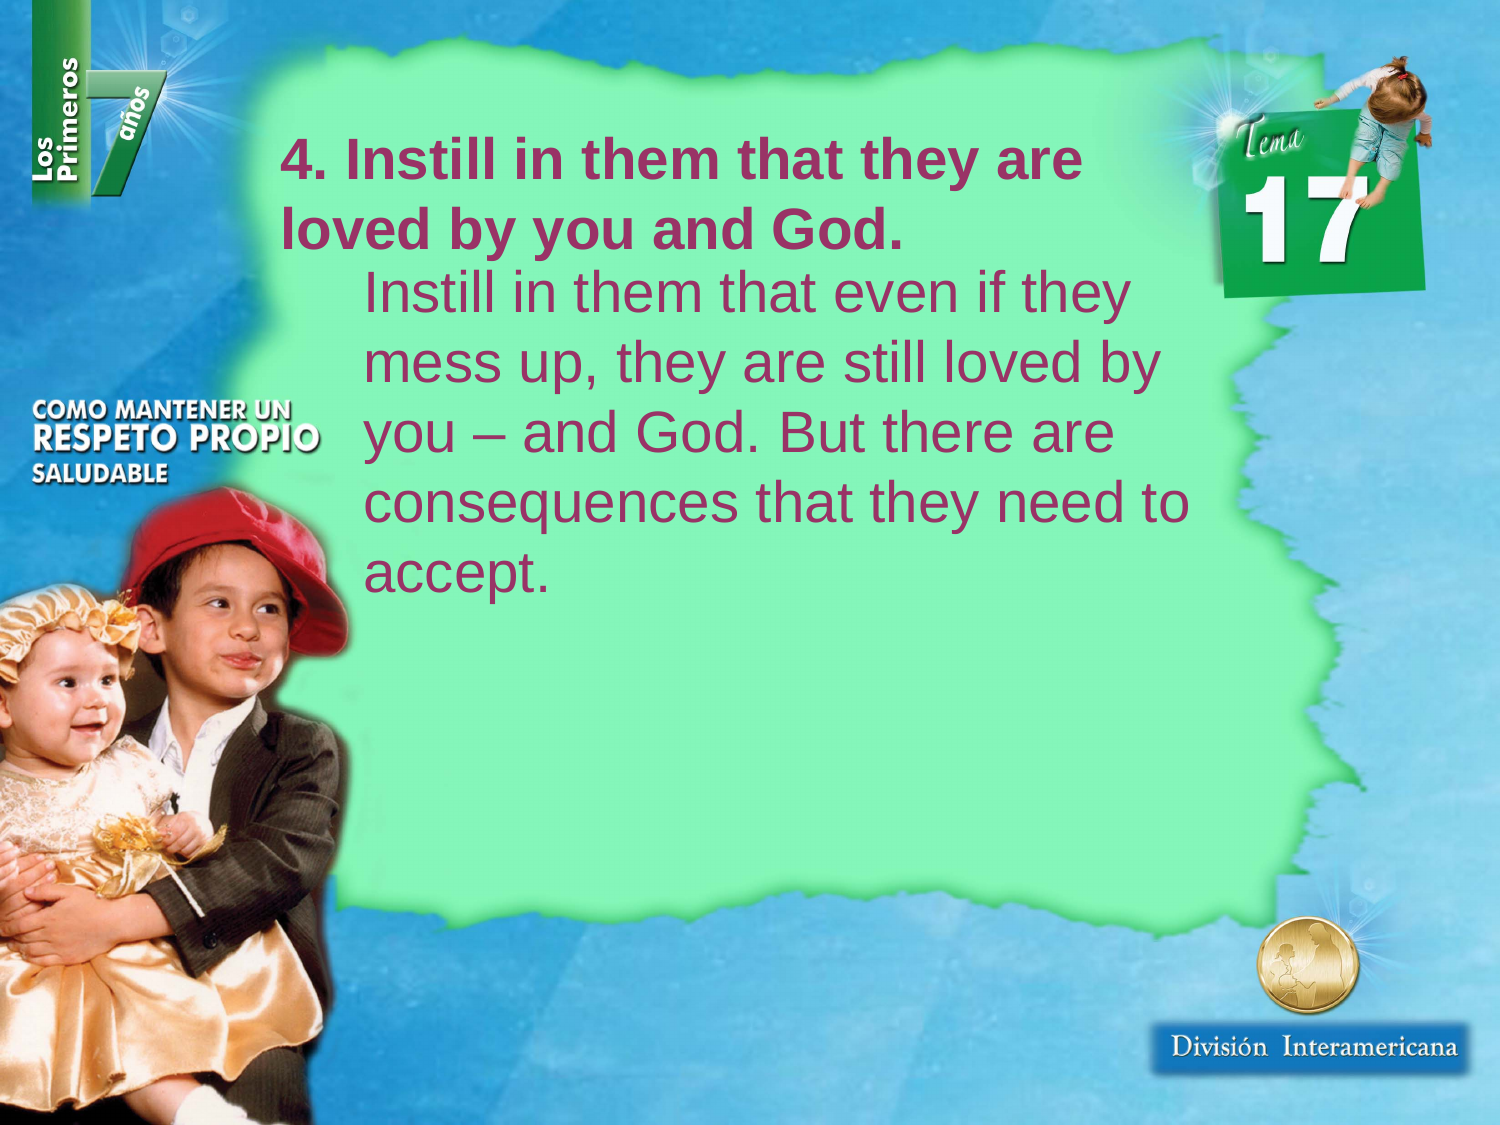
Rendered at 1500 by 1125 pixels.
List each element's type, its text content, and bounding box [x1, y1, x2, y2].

text_box Instill in them that even if they mess up, they are still loved by you – and God. But there are consequences that they need to accept. [348, 246, 1247, 612]
text_box 4. Instill in them that they are loved by you and God. [265, 113, 1199, 269]
picture [0, 0, 1500, 1125]
